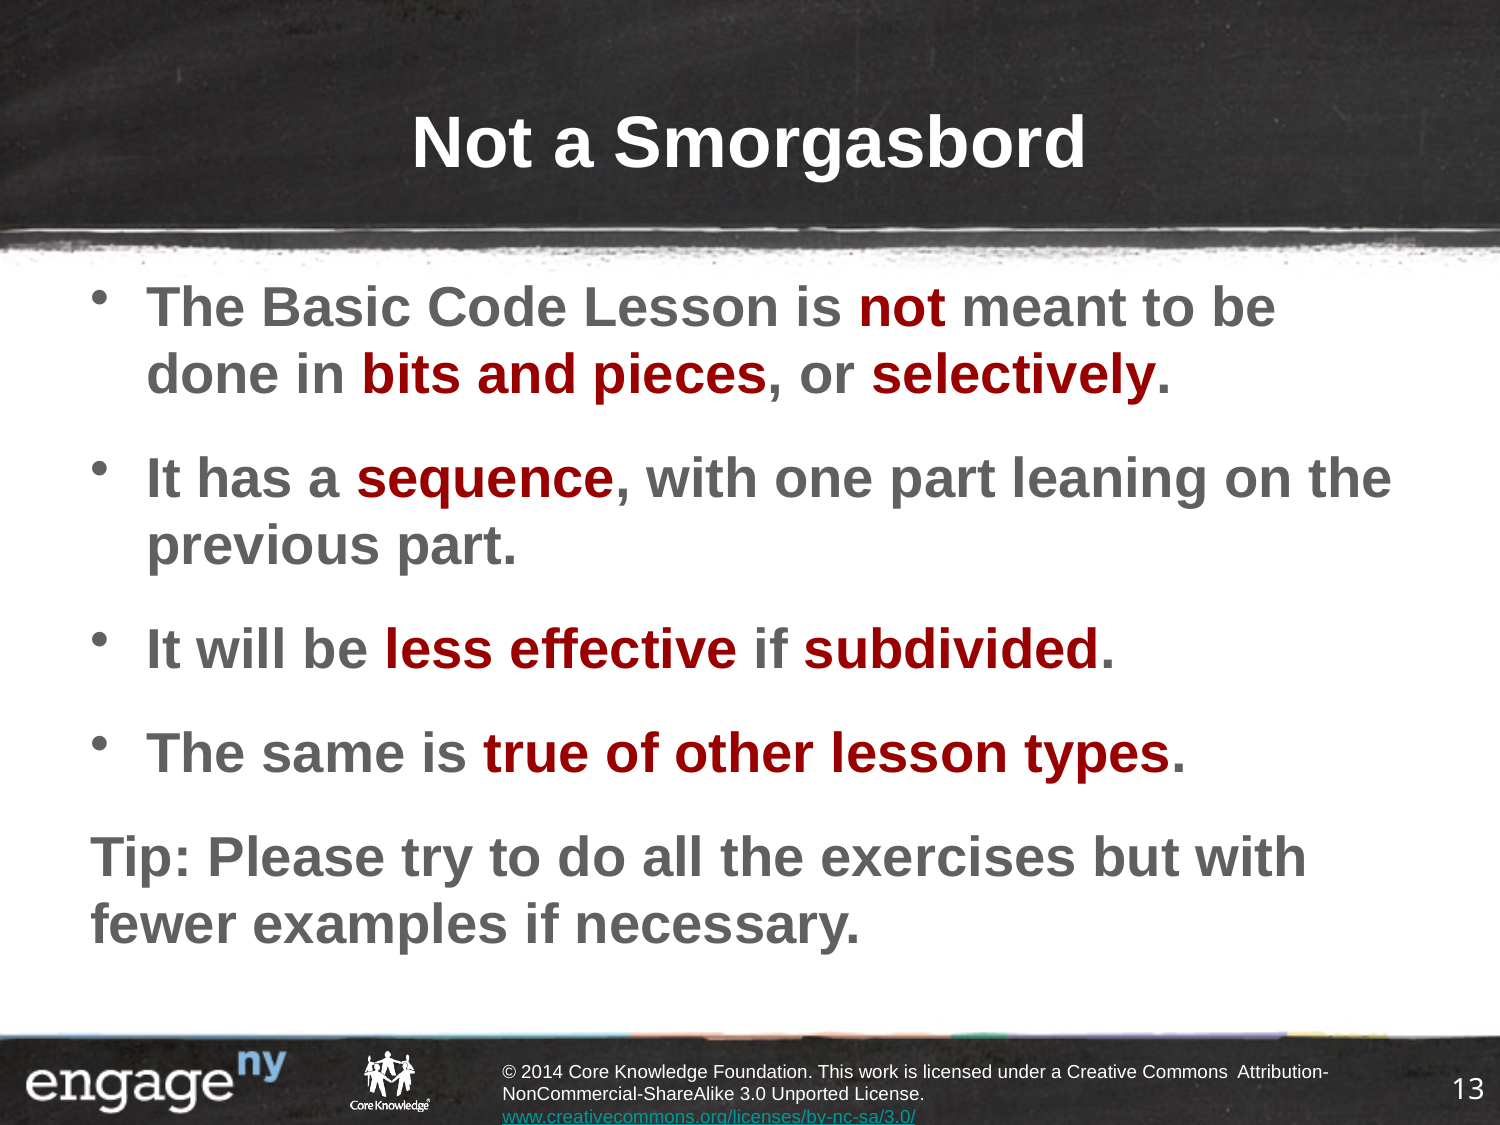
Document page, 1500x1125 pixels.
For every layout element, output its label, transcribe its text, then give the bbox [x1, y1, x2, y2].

picture [0, 1003, 1500, 1125]
slide_number 13 [1337, 1062, 1500, 1113]
title Not a Smorgasbord [75, 45, 1425, 233]
list The Basic Code Lesson is not meant to be done in bits and pieces, or selectively. It has a sequence, with one part leaning on the previous part. It will be less effective if subdivided. The same is true of other lesson types. Tip: Please try to do all the exercises but with fewer examples if necessary. [75, 262, 1425, 1005]
picture [0, 0, 1500, 293]
